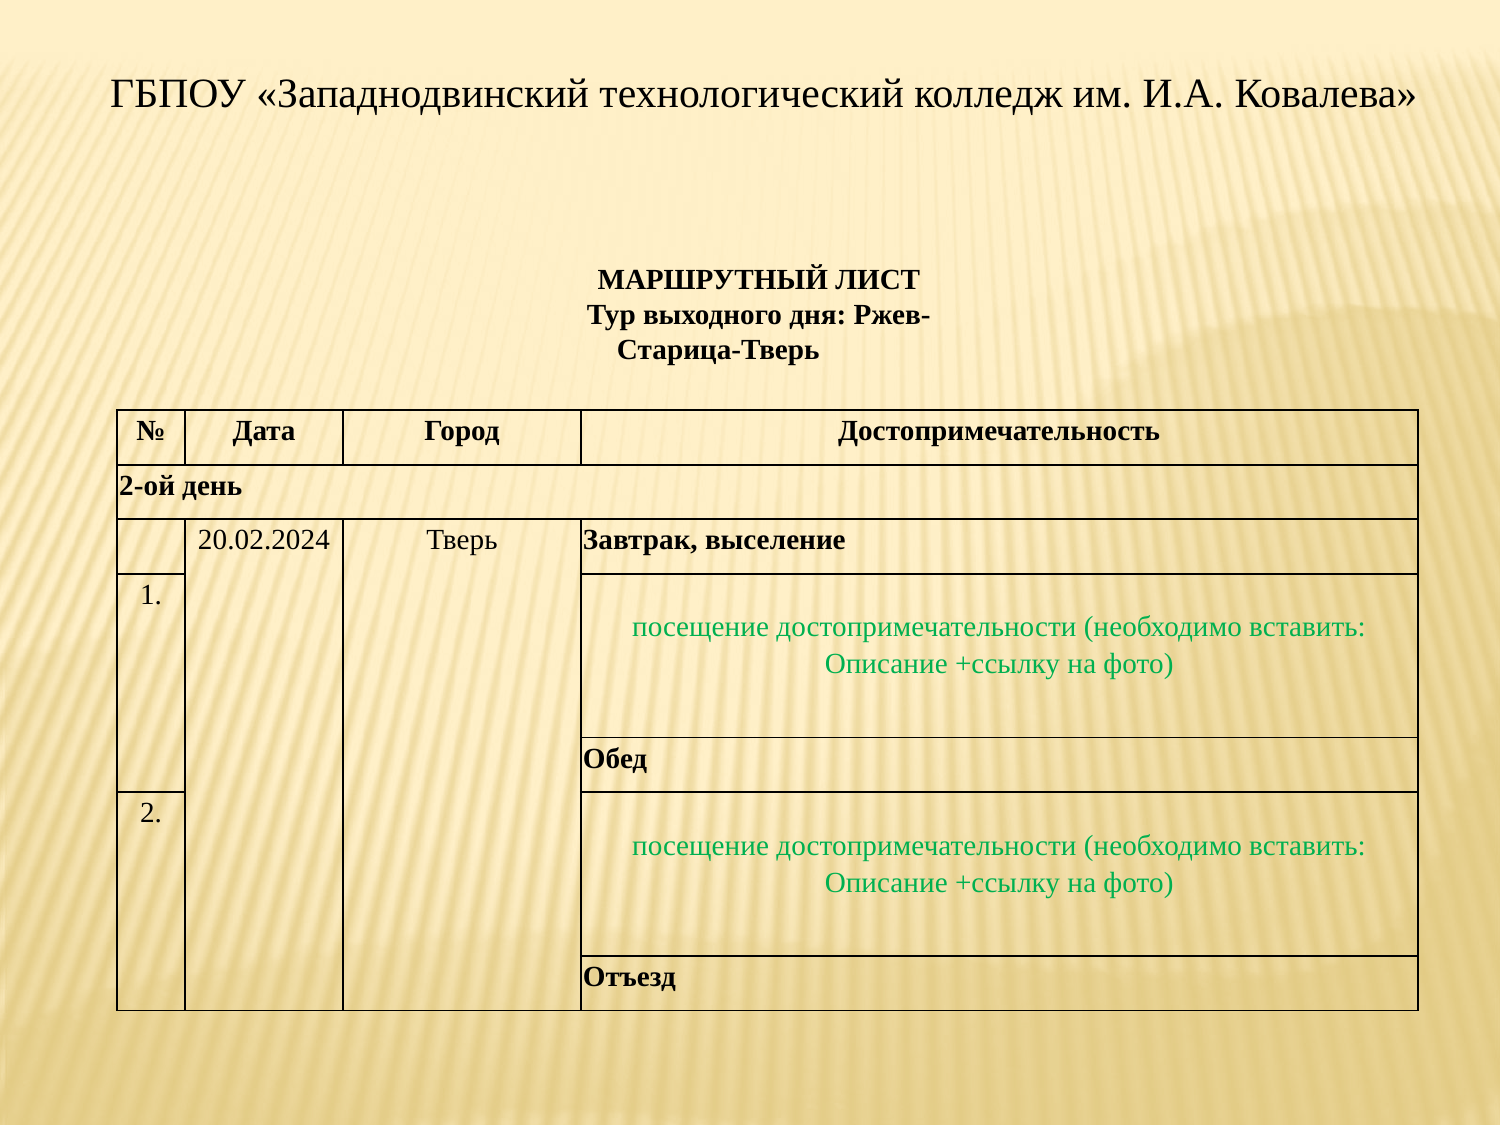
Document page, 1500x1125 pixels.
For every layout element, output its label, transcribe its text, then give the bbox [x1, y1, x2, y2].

table_header Достопримечательность [582, 411, 1417, 464]
table_cell посещение достопримечательности (необходимо вставить: Описание +ссылку на фото) [582, 793, 1417, 955]
table_cell Завтрак, выселение [582, 520, 1417, 573]
text_box ГБПОУ «Западнодвинский технологический колледж им. И.А. Ковалева» [70, 58, 1458, 141]
text_box МАРШРУТНЫЙ ЛИСТ Тур выходного дня: Ржев-Старица-Тверь [429, 270, 1008, 355]
table_cell посещение достопримечательности (необходимо вставить: Описание +ссылку на фото) [582, 575, 1417, 737]
table_cell Отъезд [582, 957, 1417, 1010]
table_header Дата [186, 411, 342, 464]
table_cell 2-ой день [118, 466, 1417, 518]
table_cell 20.02.2024 [186, 520, 342, 1010]
table_header Город [344, 411, 580, 464]
table_header № [118, 411, 184, 464]
table_cell Тверь [344, 520, 580, 1010]
table_cell 1. [118, 575, 184, 791]
table_cell [118, 520, 184, 573]
table_cell 2. [118, 793, 184, 1010]
table_cell Обед [582, 738, 1417, 791]
